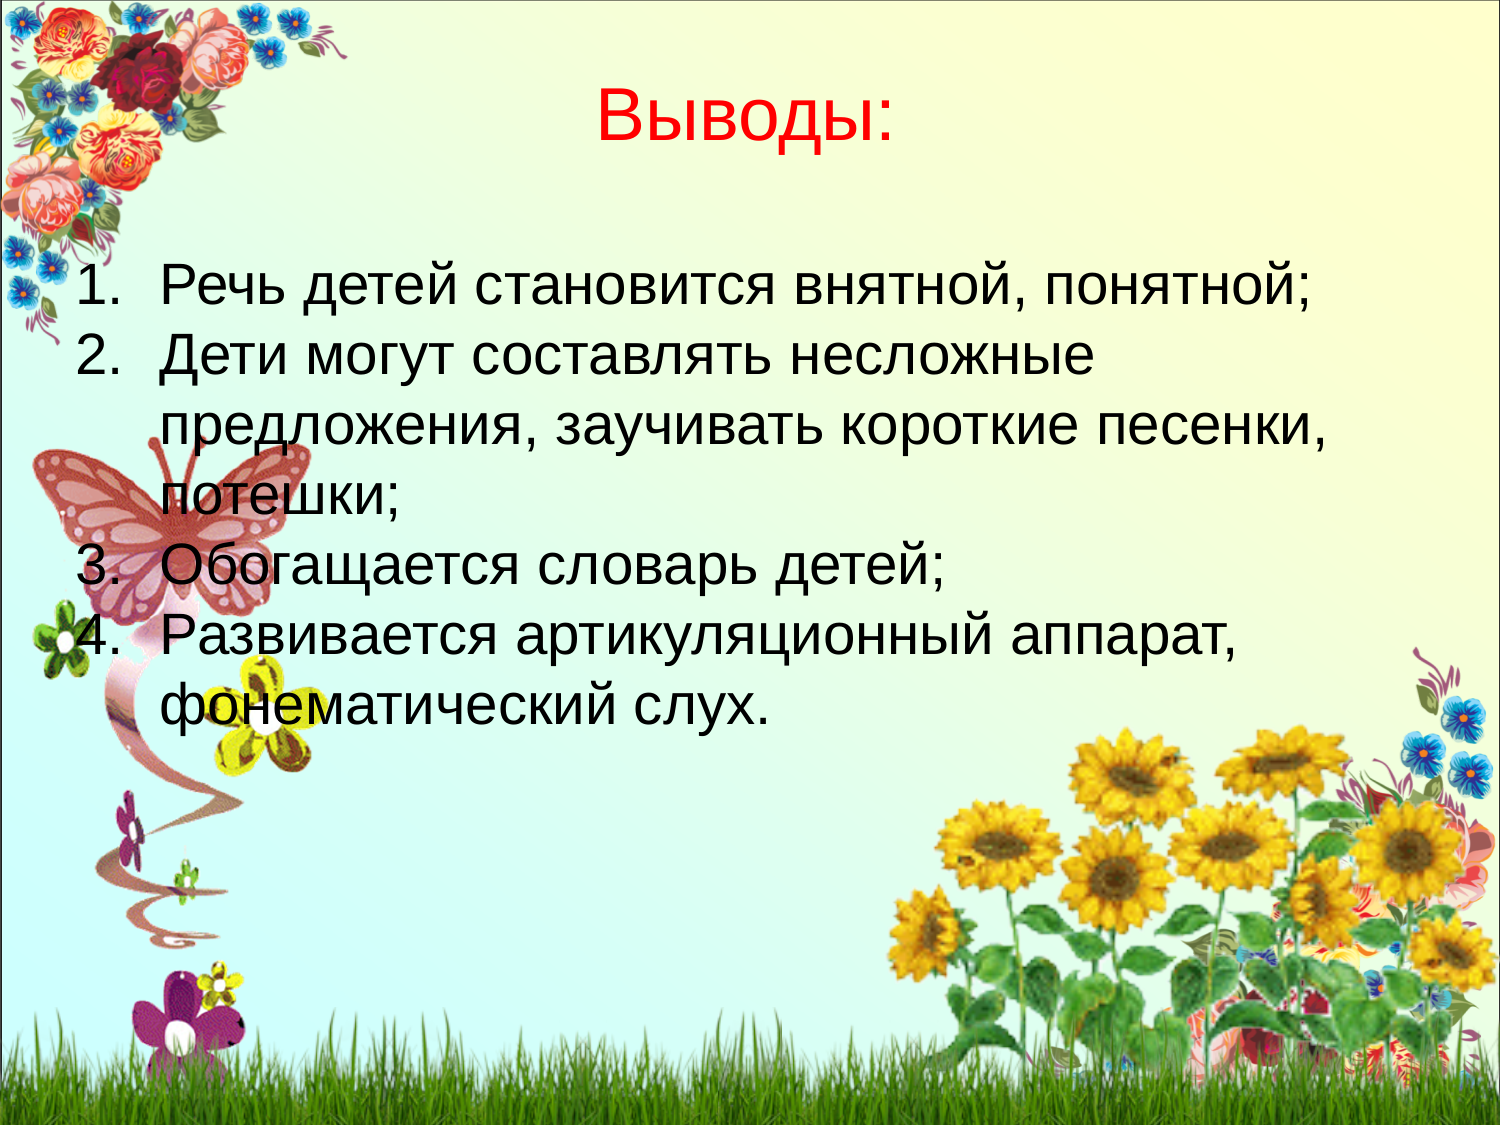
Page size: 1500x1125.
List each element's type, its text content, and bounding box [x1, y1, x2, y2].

picture [0, 0, 1500, 1125]
text_box Выводы: Речь детей становится внятной, понятной; Дети могут составлять несложные предложения, заучивать короткие песенки, потешки; Обогащается словарь детей; Развивается артикуляционный аппарат, фонематический слух. [60, 58, 1432, 794]
